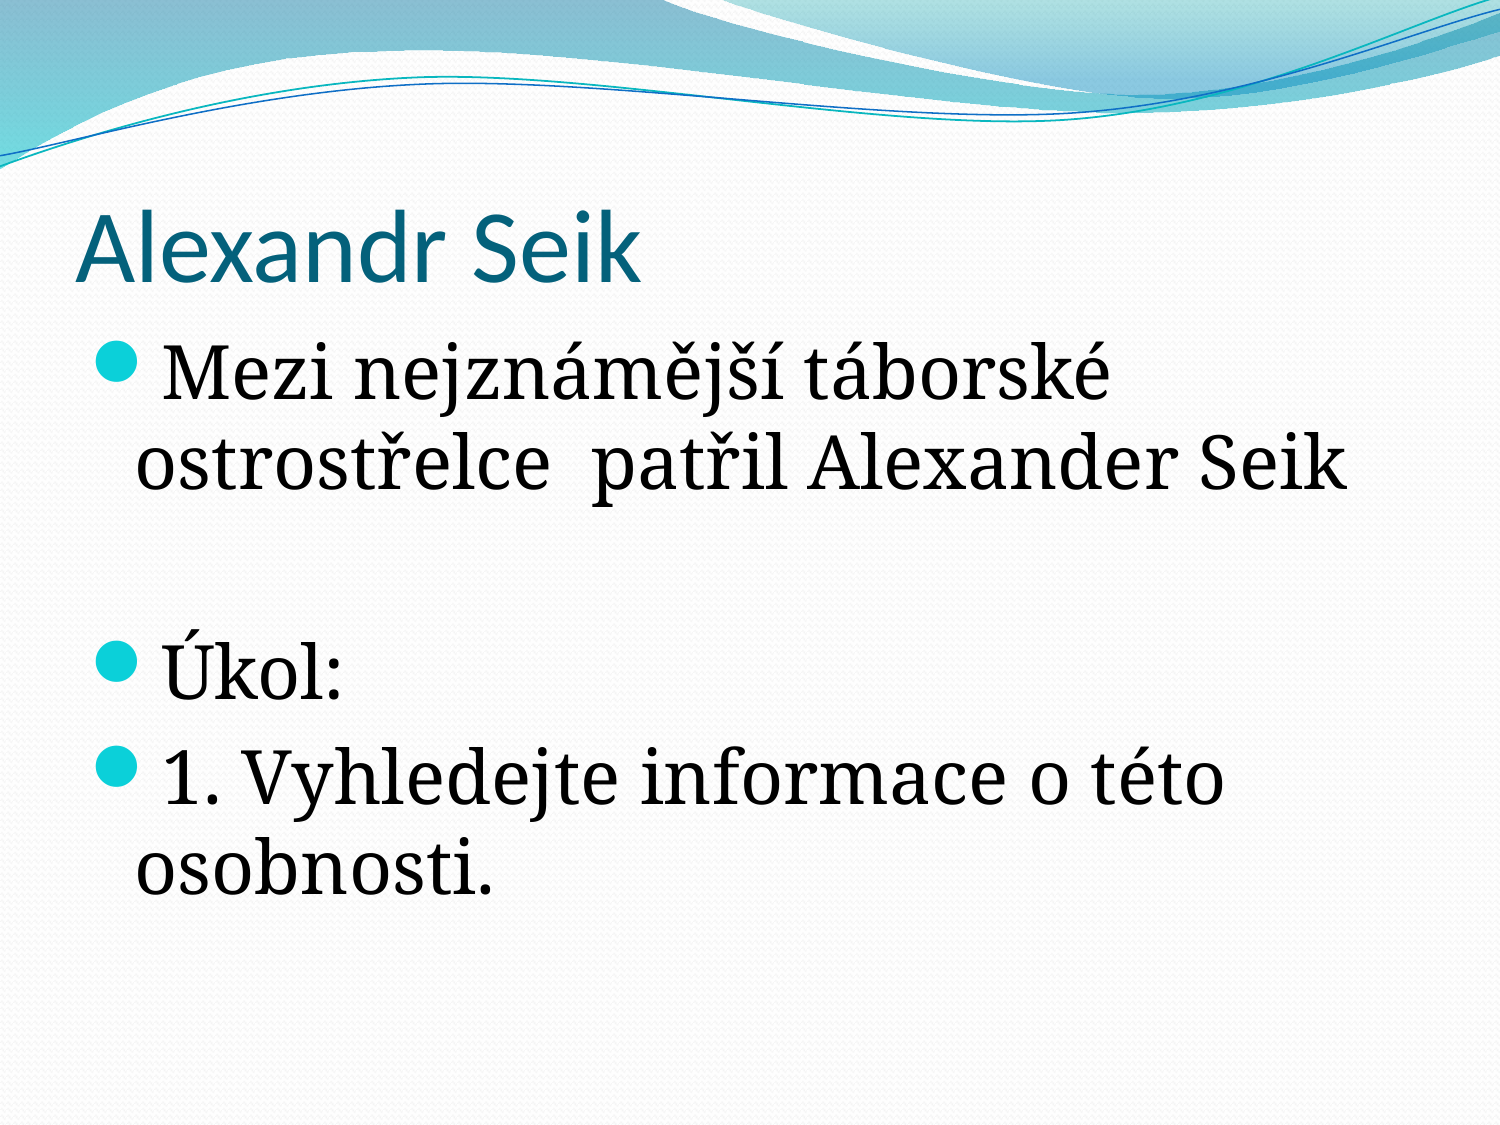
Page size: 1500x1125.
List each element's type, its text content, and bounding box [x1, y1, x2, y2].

title Alexandr Seik [75, 115, 1425, 303]
list Mezi nejznámější táborské ostrostřelce patřil Alexander Seik Úkol: 1. Vyhledejte informace o této osobnosti. [75, 317, 1425, 1038]
